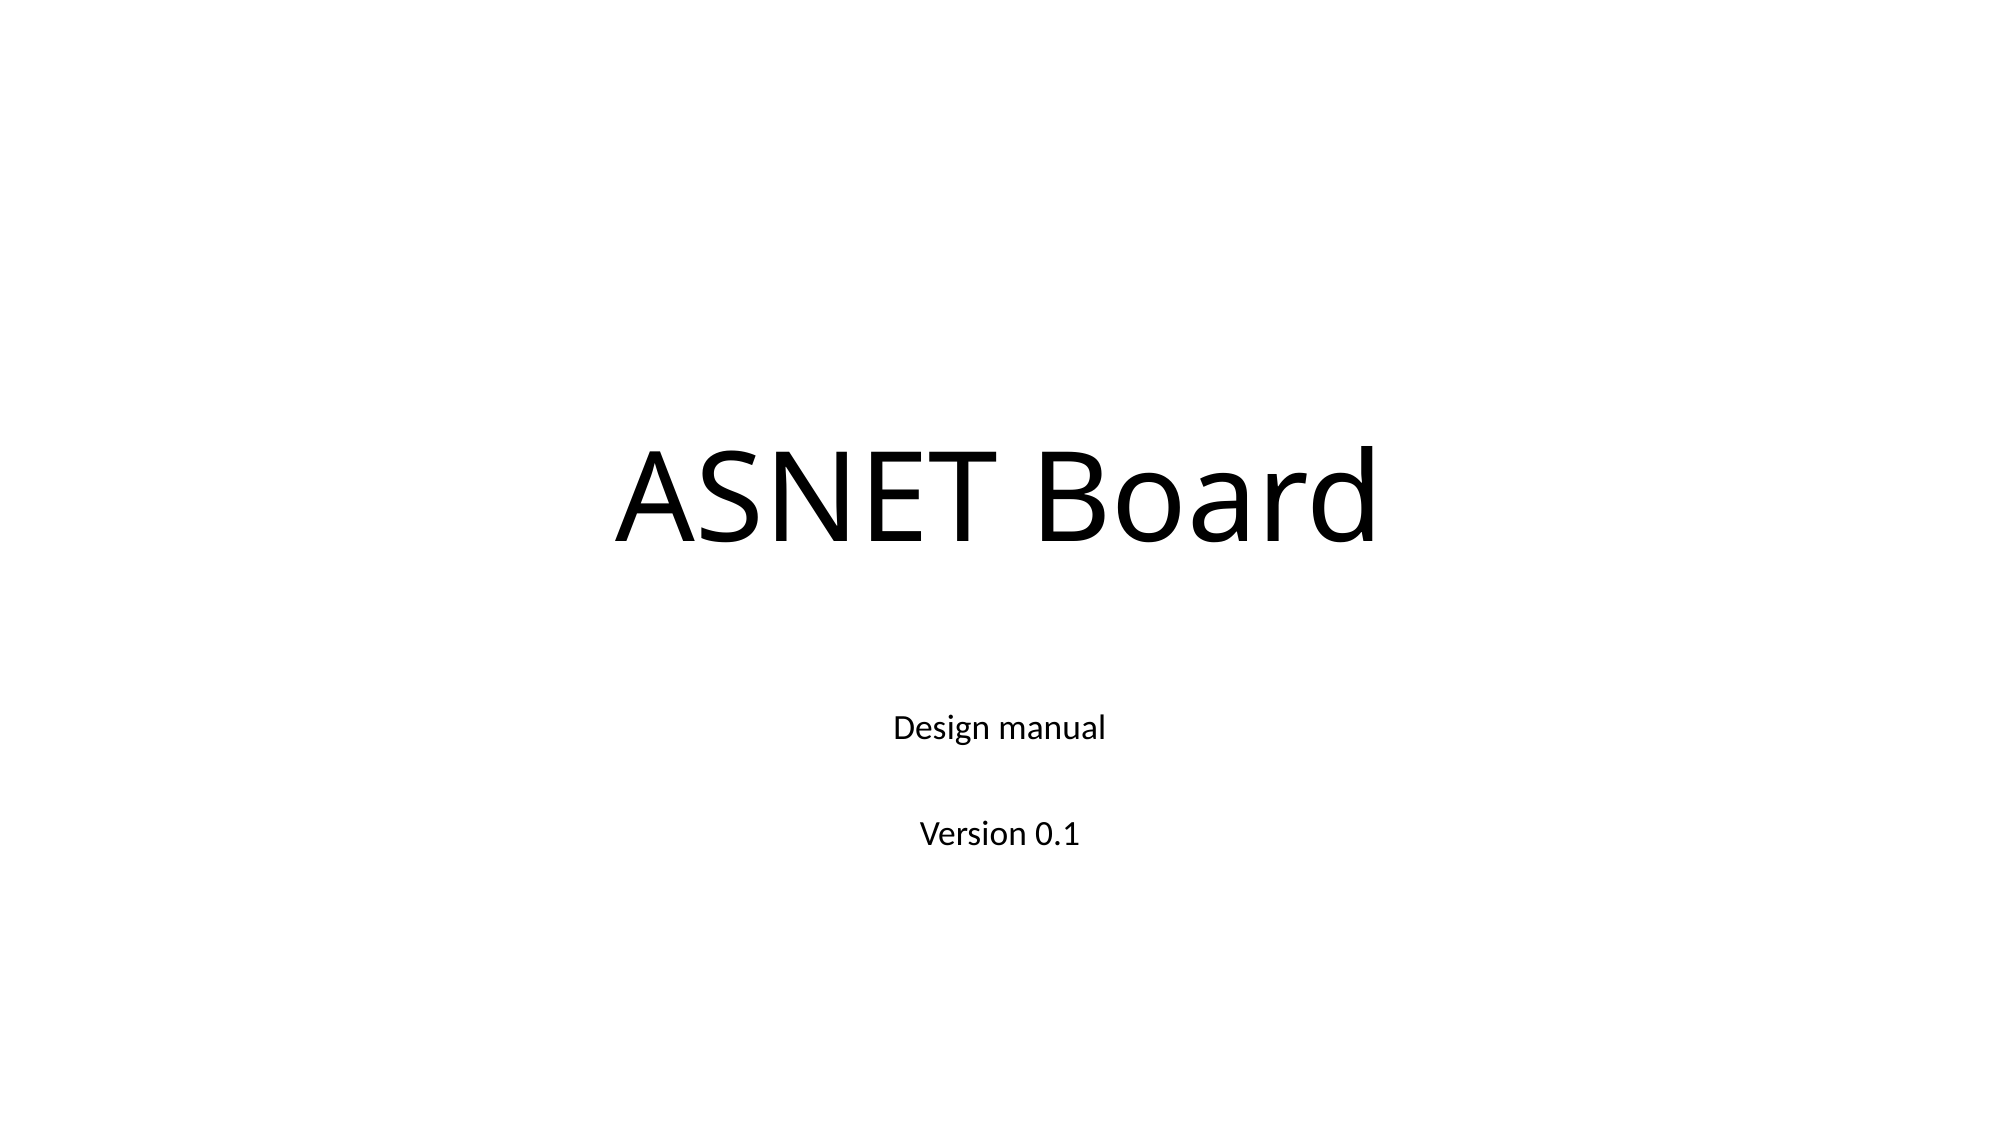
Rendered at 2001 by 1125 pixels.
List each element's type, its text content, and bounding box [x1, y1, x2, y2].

title ASNET Board [249, 184, 1750, 576]
subtitle Design manual Version 0.1 [249, 590, 1750, 863]
